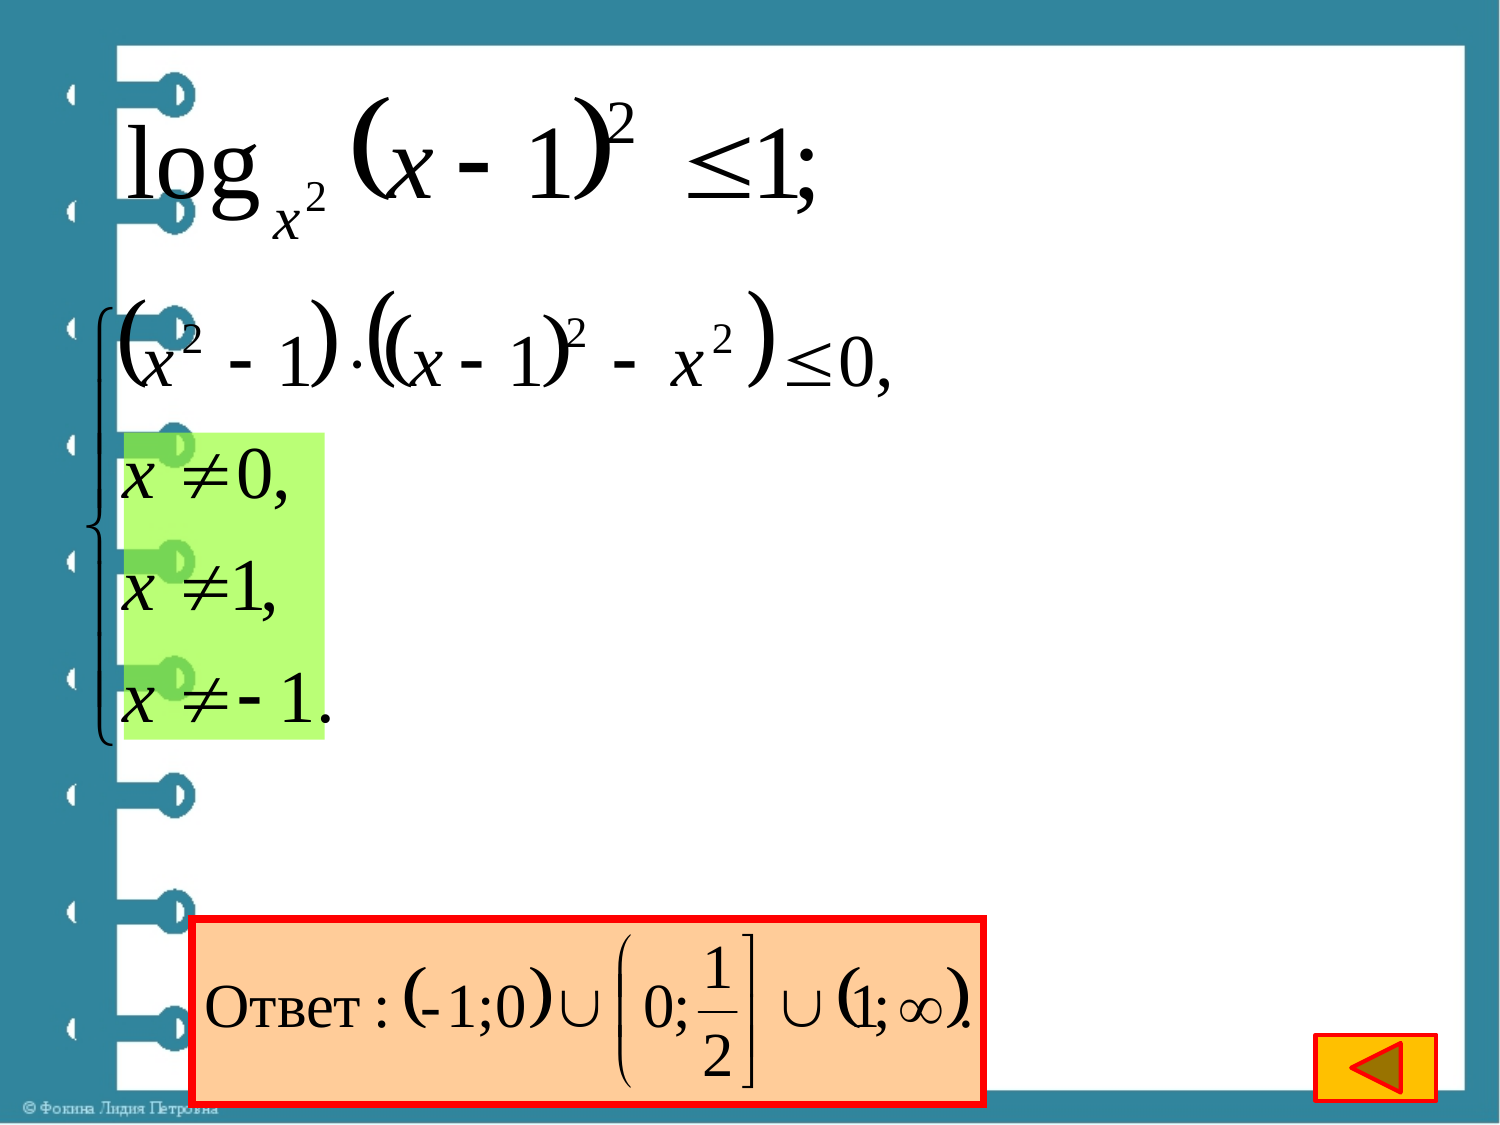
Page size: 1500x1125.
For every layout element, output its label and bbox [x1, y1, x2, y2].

list [70, 290, 904, 764]
picture [0, 0, 1500, 1125]
text_box [1315, 1034, 1437, 1101]
list [195, 922, 980, 1101]
list [111, 75, 842, 261]
